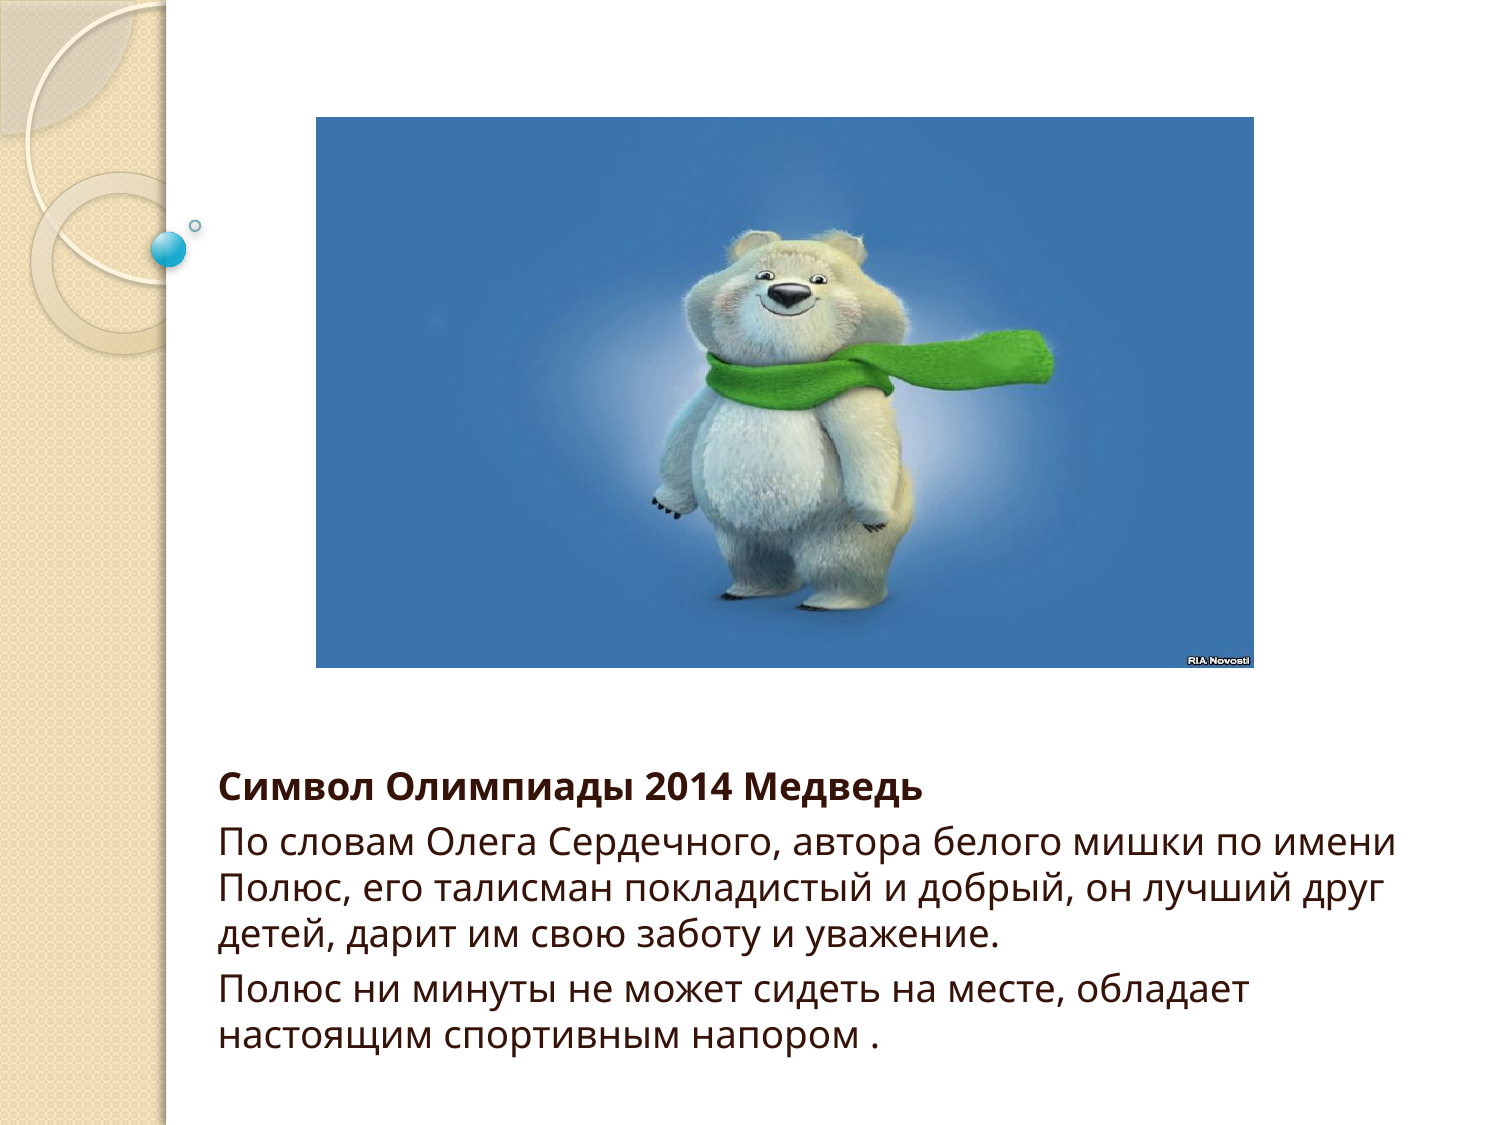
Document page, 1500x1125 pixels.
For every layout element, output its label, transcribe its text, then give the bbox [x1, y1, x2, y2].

picture [316, 116, 1255, 669]
subtitle Символ Олимпиады 2014 Медведь По словам Олега Сердечного, автора белого мишки по имени Полюс, его талисман покладистый и добрый, он лучший друг детей, дарит им свою заботу и уважение. Полюс ни минуты не может сидеть на месте, обладает настоящим спортивным напором . [199, 761, 1450, 1067]
